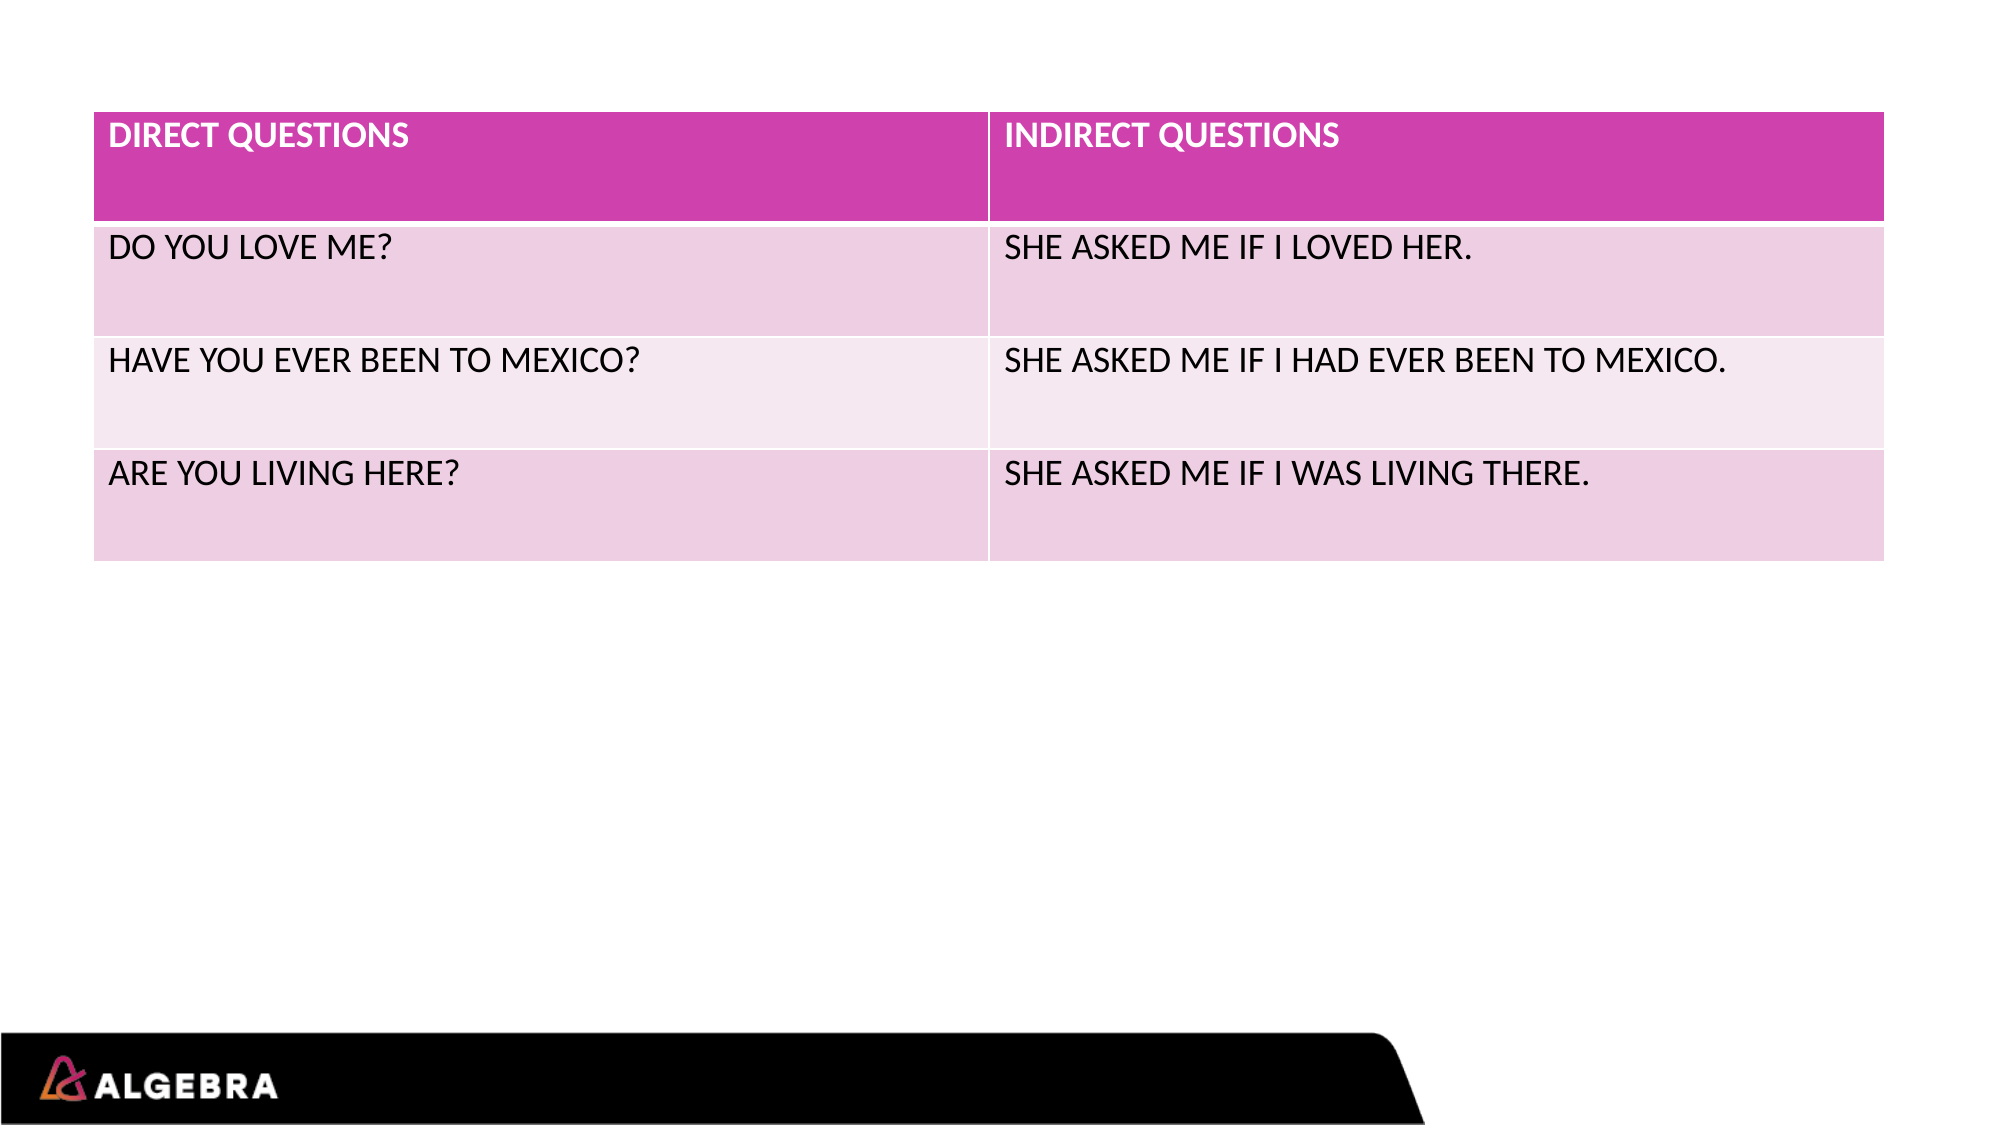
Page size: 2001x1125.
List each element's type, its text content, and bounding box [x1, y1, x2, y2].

table_cell DO YOU LOVE ME? [94, 227, 988, 336]
picture [0, 1032, 1425, 1125]
table_cell SHE ASKED ME IF I HAD EVER BEEN TO MEXICO. [990, 338, 1884, 448]
table_header DIRECT QUESTIONS [94, 112, 988, 221]
table_cell SHE ASKED ME IF I LOVED HER. [990, 227, 1884, 336]
table_cell ARE YOU LIVING HERE? [94, 450, 988, 561]
table_header INDIRECT QUESTIONS [990, 112, 1884, 221]
table_cell HAVE YOU EVER BEEN TO MEXICO? [94, 338, 988, 448]
table_cell SHE ASKED ME IF I WAS LIVING THERE. [990, 450, 1884, 561]
